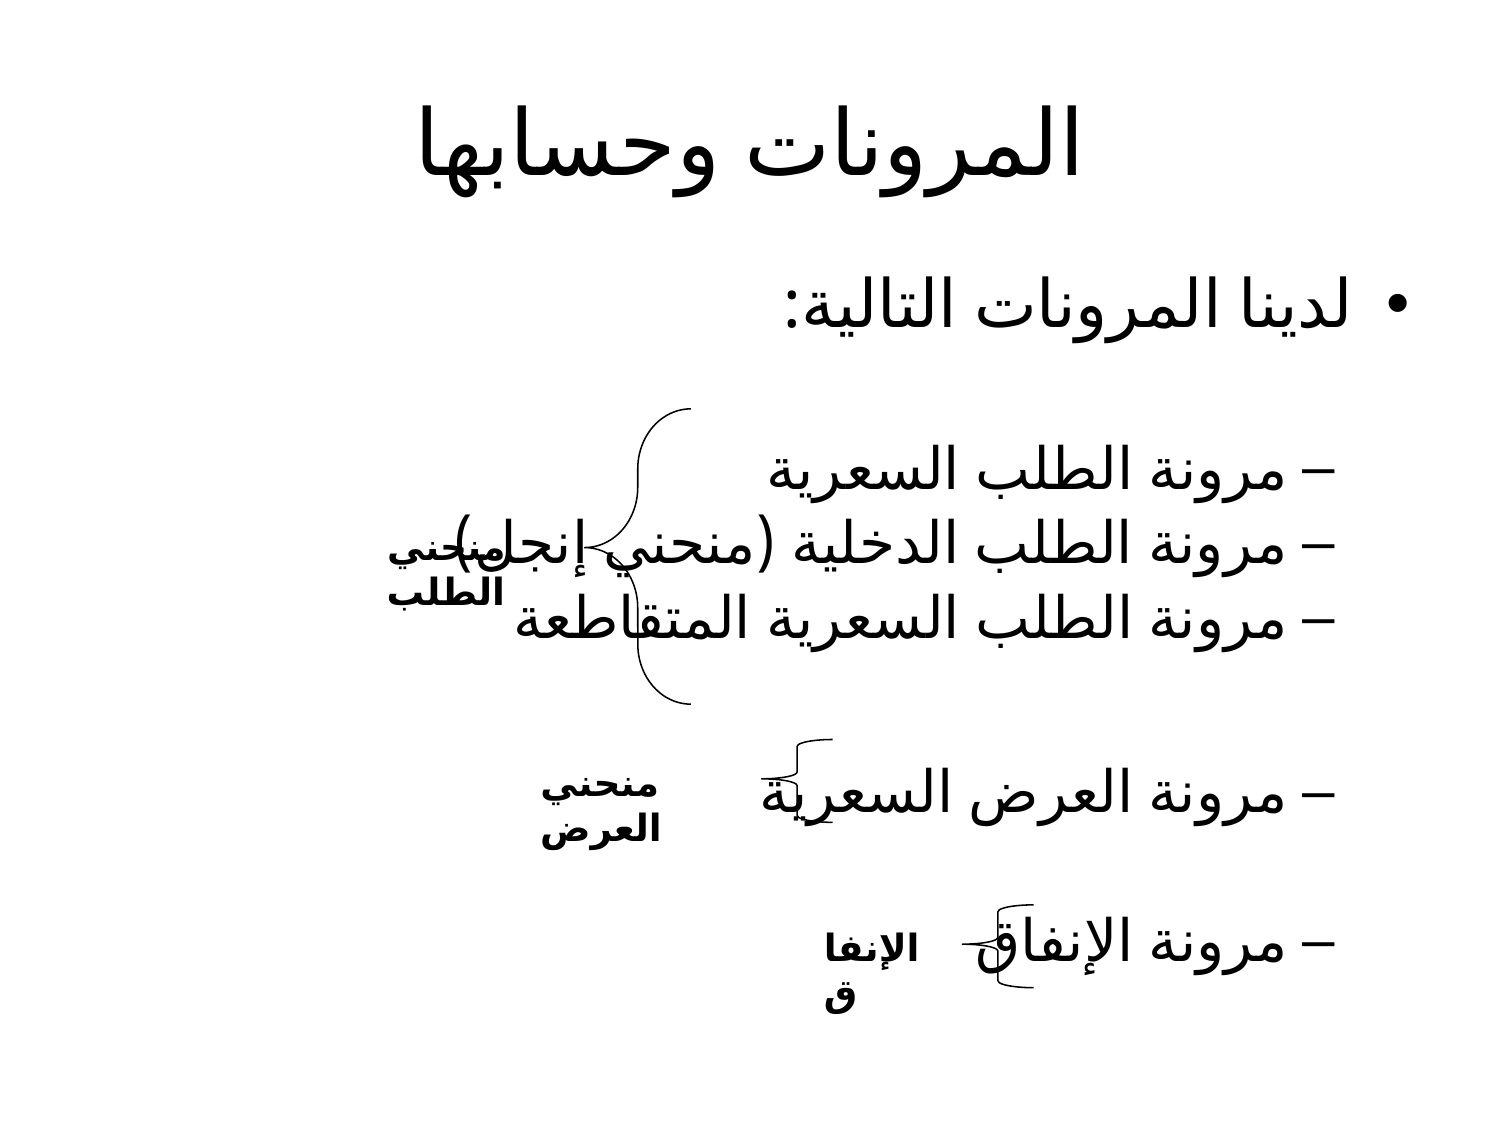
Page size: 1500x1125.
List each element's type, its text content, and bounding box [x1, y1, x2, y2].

text_box الإنفاق [809, 916, 951, 1022]
list لدينا المرونات التالية: مرونة الطلب السعرية مرونة الطلب الدخلية (منحني إنجل) مرونة الطلب السعرية المتقاطعة مرونة العرض السعرية مرونة الإنفاق [75, 262, 1425, 1005]
text_box منحني الطلب [372, 515, 571, 621]
text_box [962, 904, 1034, 988]
text_box [584, 408, 691, 705]
text_box [761, 739, 833, 823]
text_box منحني العرض [525, 751, 748, 857]
title المرونات وحسابها [75, 45, 1425, 233]
